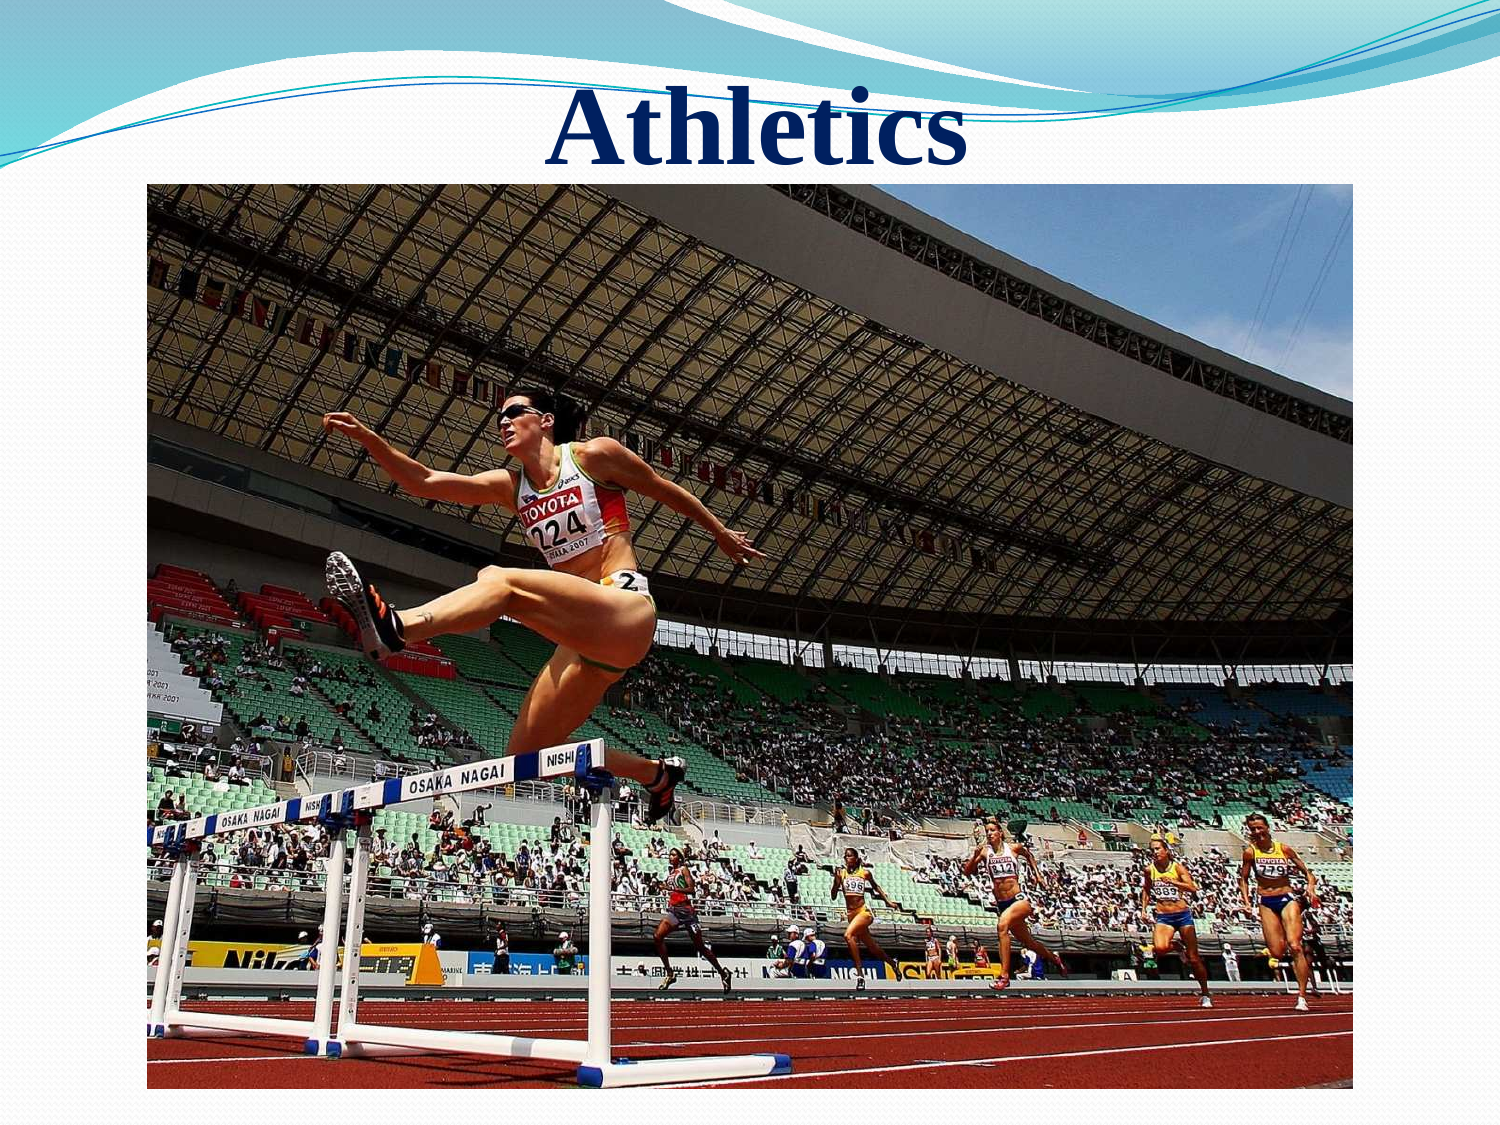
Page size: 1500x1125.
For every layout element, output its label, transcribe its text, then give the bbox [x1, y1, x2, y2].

title Athletics [82, 0, 1432, 188]
picture [147, 184, 1353, 1089]
